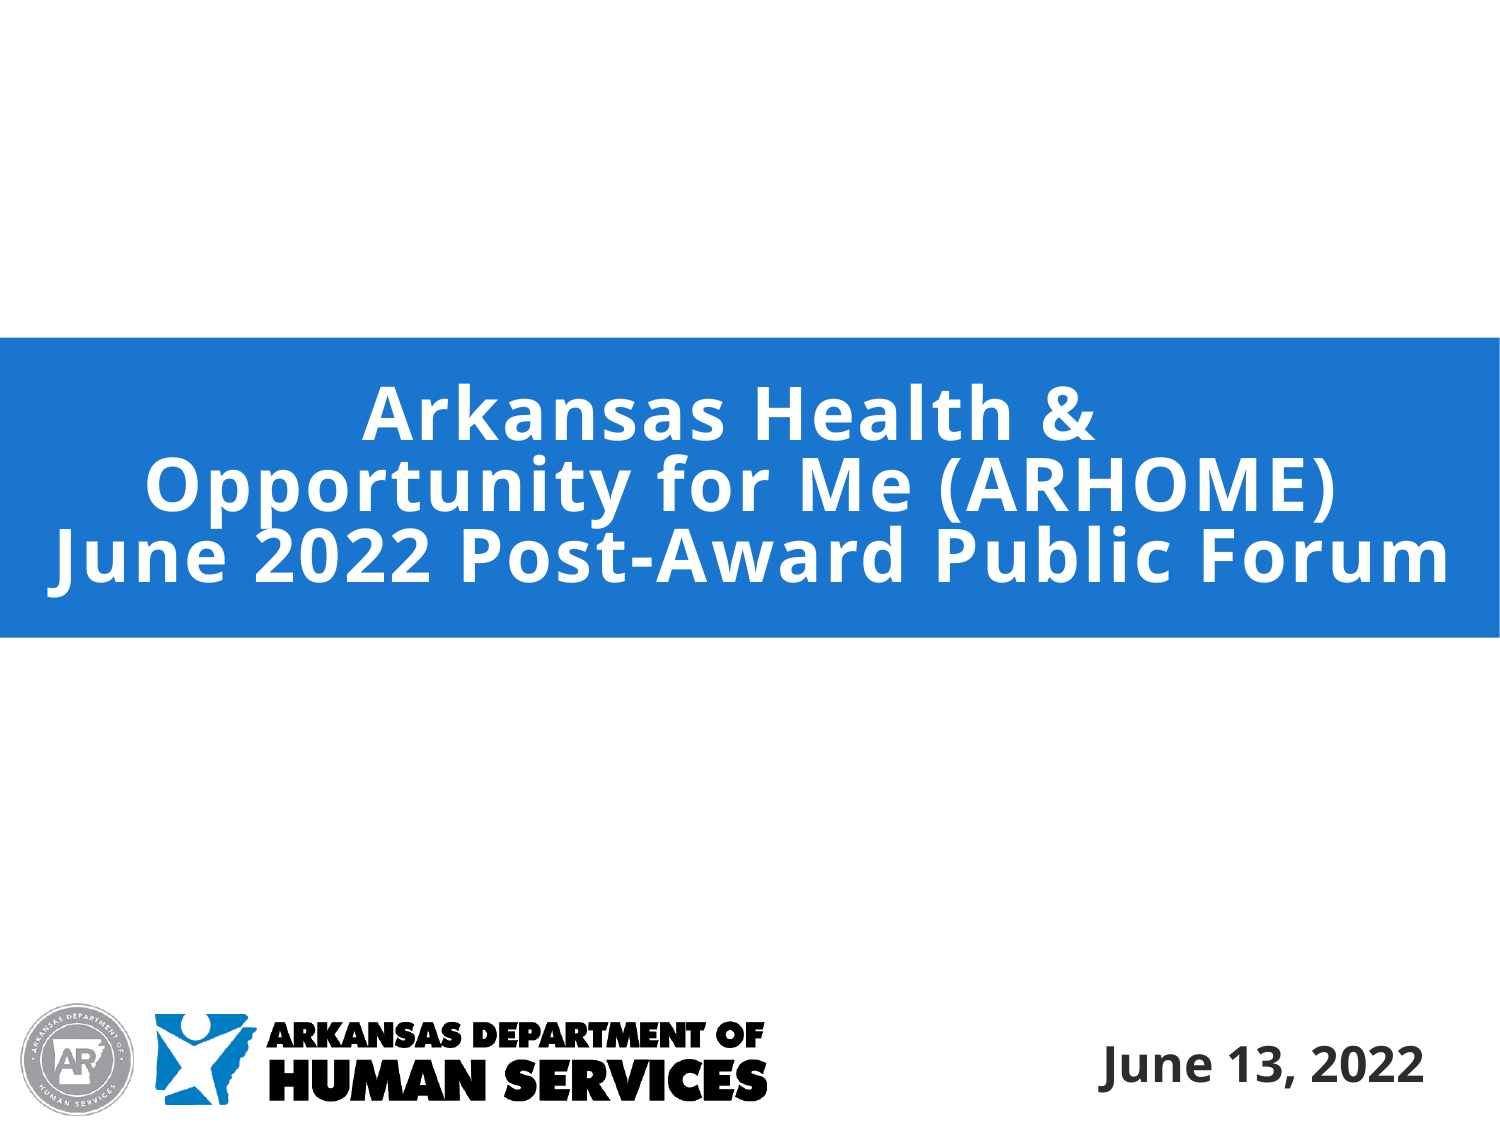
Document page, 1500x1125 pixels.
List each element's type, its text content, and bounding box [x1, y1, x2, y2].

picture [20, 1003, 134, 1116]
text_box June 13, 2022 [1087, 1024, 1463, 1100]
title Arkansas Health & Opportunity for Me (ARHOME) June 2022 Post-Award Public Forum [12, 355, 1488, 625]
picture [155, 1014, 767, 1105]
